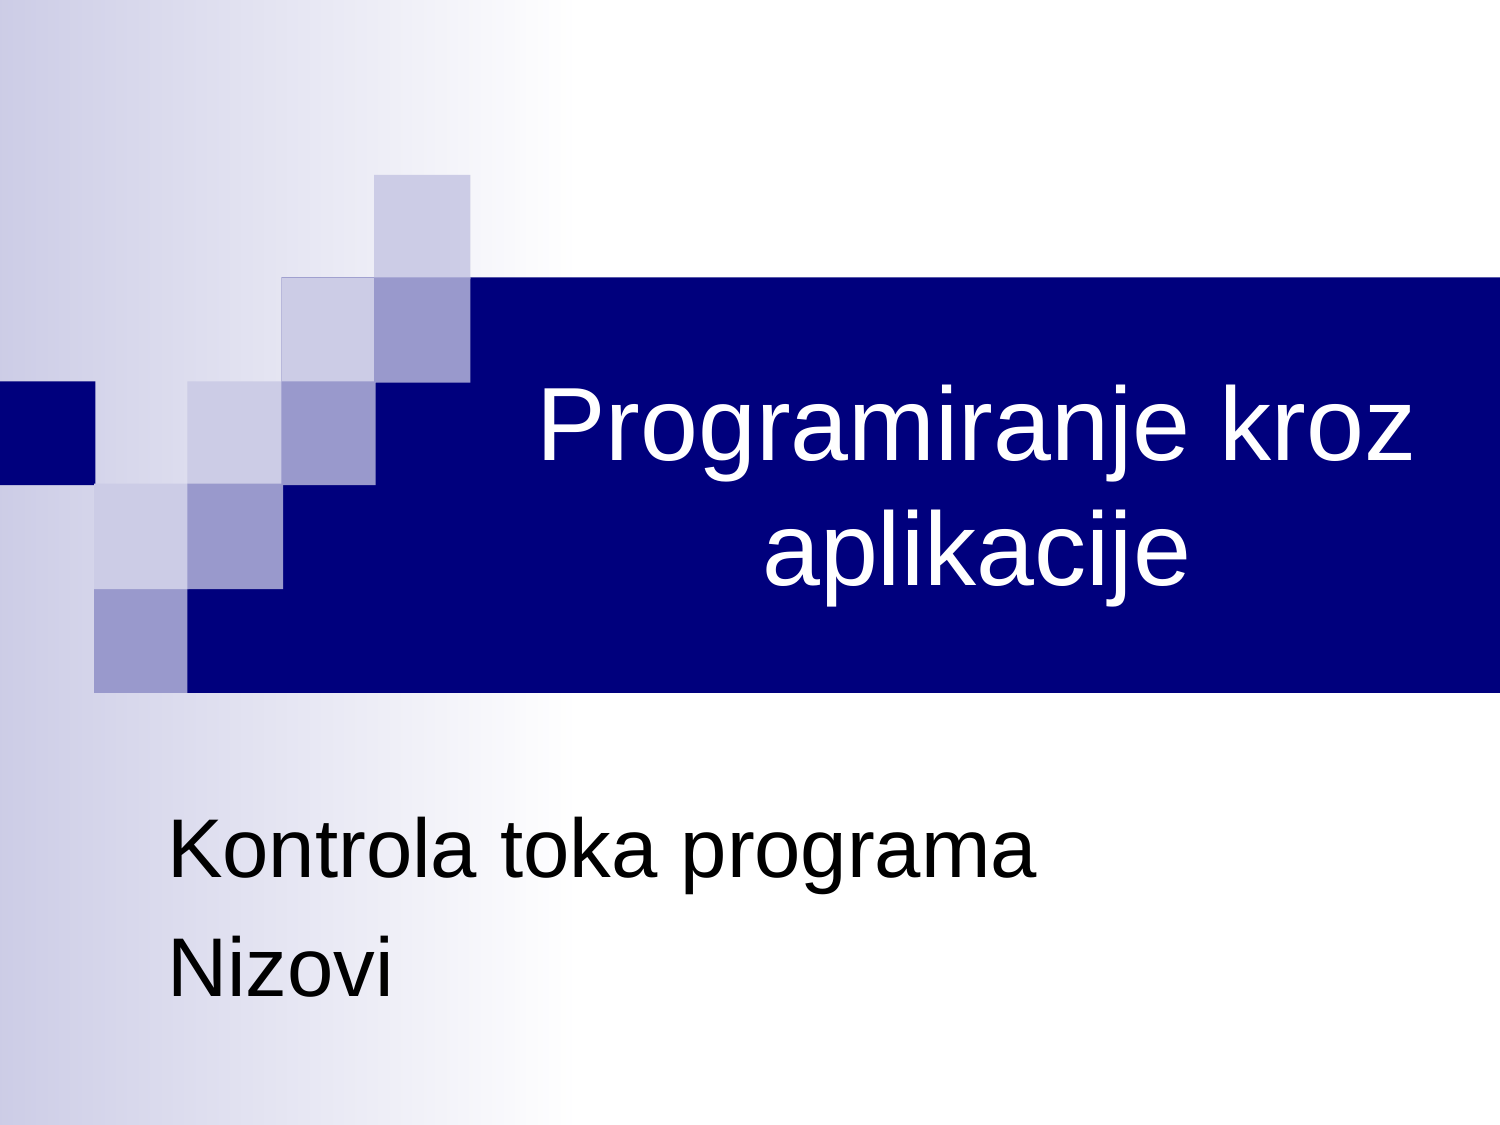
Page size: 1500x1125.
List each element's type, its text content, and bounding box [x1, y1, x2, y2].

subtitle Kontrola toka programa Nizovi [152, 786, 1079, 998]
title Programiranje kroz aplikacije [483, 299, 1471, 663]
